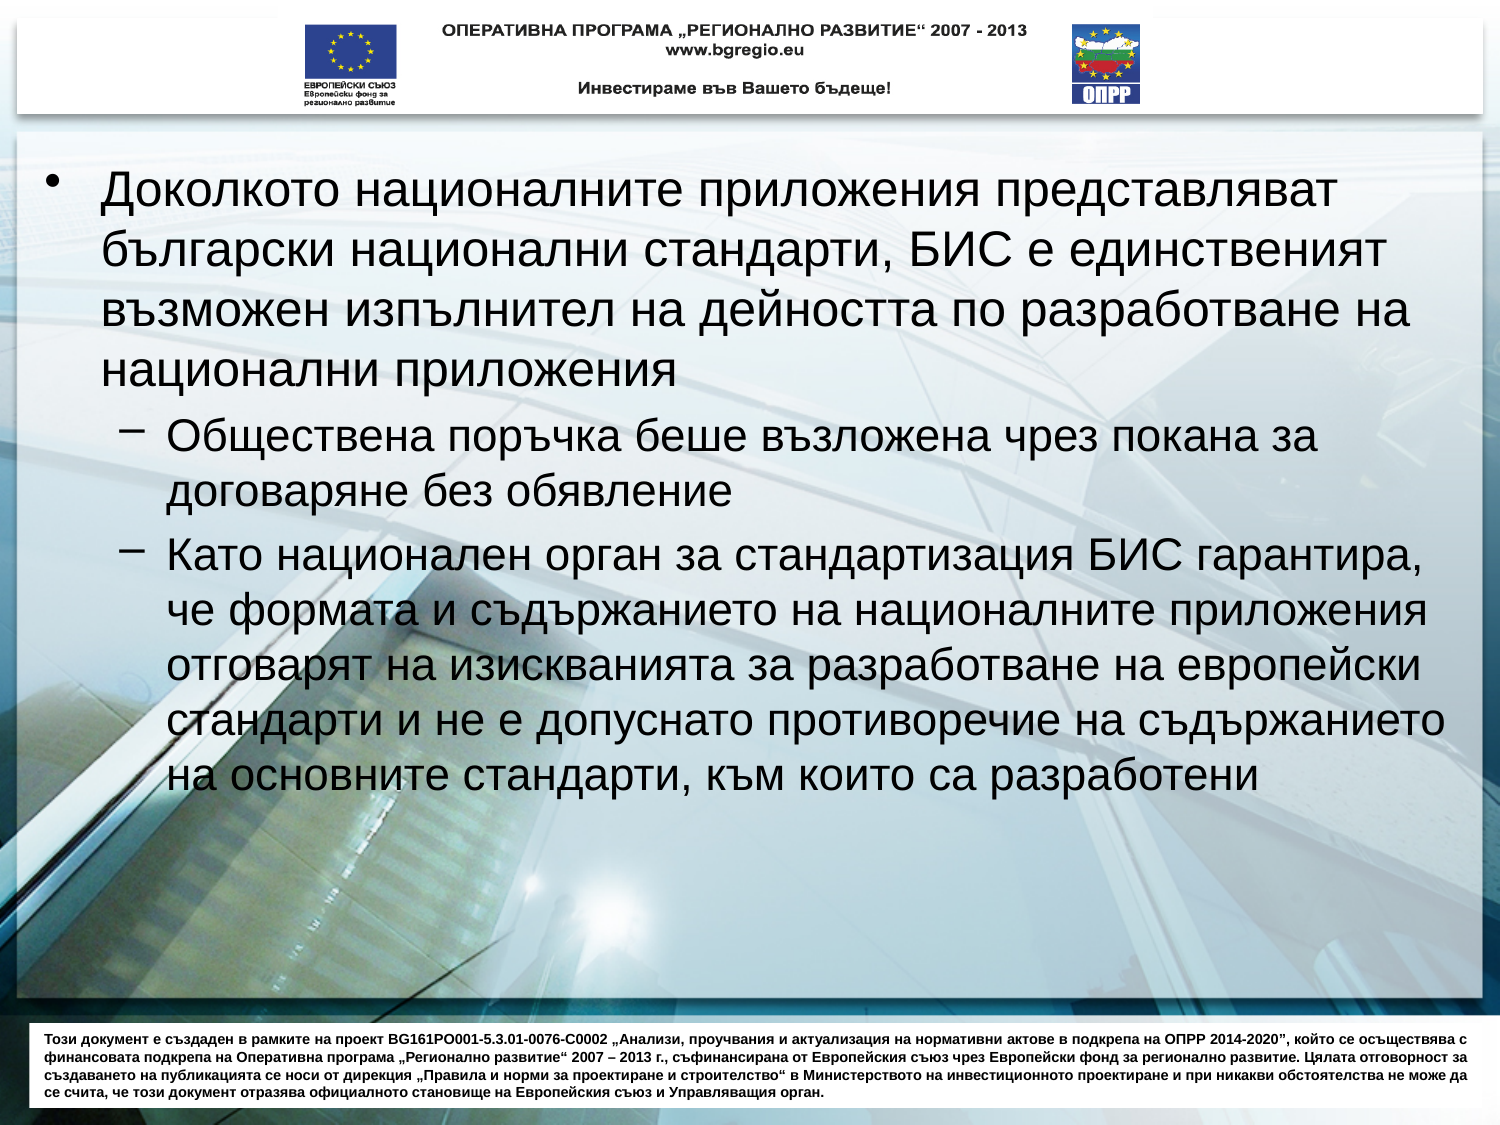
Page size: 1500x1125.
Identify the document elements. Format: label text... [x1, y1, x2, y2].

list Доколкото националните приложения представляват български национални стандарти, БИС е единственият възможен изпълнител на дейността по разработване на национални приложения Обществена поръчка беше възложена чрез покана за договаряне без обявление Като национален орган за стандартизация БИС гарантира, че формата и съдържанието на националните приложения отговарят на изискванията за разработване на европейски стандарти и не е допуснато противоречие на съдържанието на основните стандарти, към които са разработени [29, 148, 1471, 988]
picture [0, 0, 1500, 1125]
